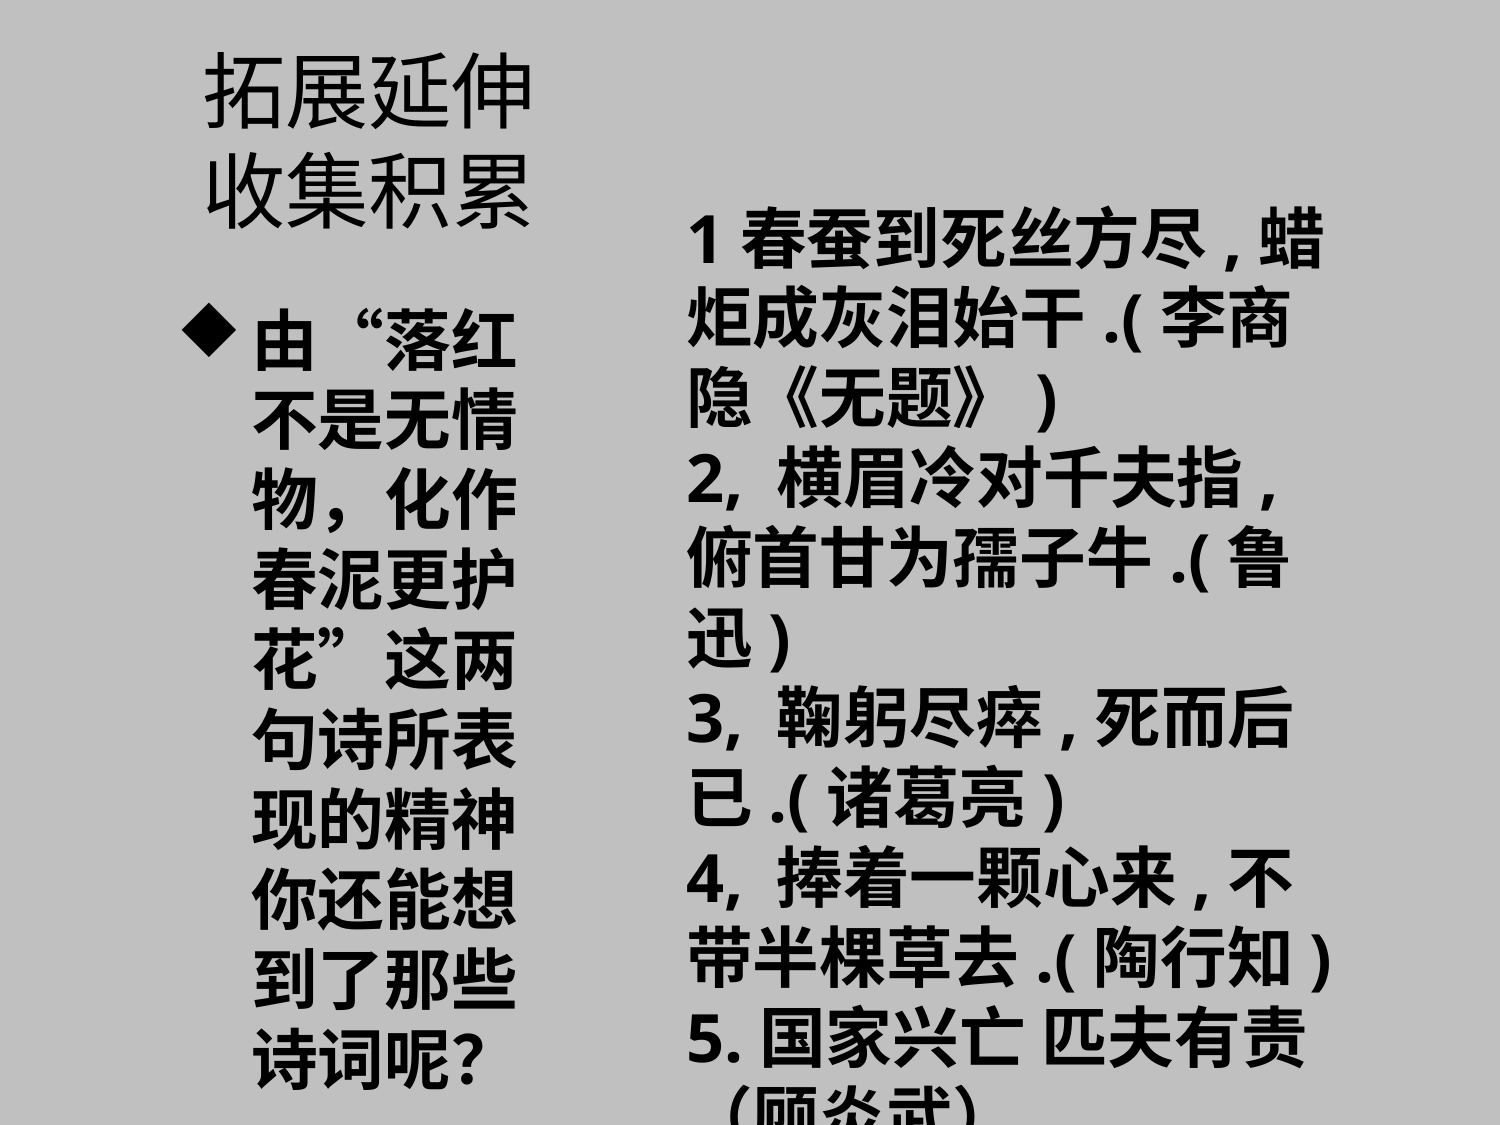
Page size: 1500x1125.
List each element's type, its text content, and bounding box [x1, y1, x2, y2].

text_box 由“落红不是无情物，化作春泥更护花”这两句诗所表现的精神你还能想到了那些诗词呢？ [161, 290, 550, 1106]
text_box 1春蚕到死丝方尽,蜡炬成灰泪始干.(李商隐《无题》) 2, 横眉冷对千夫指,俯首甘为孺子牛.(鲁迅) 3, 鞠躬尽瘁,死而后已.(诸葛亮) 4, 捧着一颗心来,不带半棵草去.(陶行知) 5.国家兴亡 匹夫有责（顾炎武） [671, 188, 1366, 1125]
text_box 拓展延伸 收集积累 [187, 31, 724, 247]
